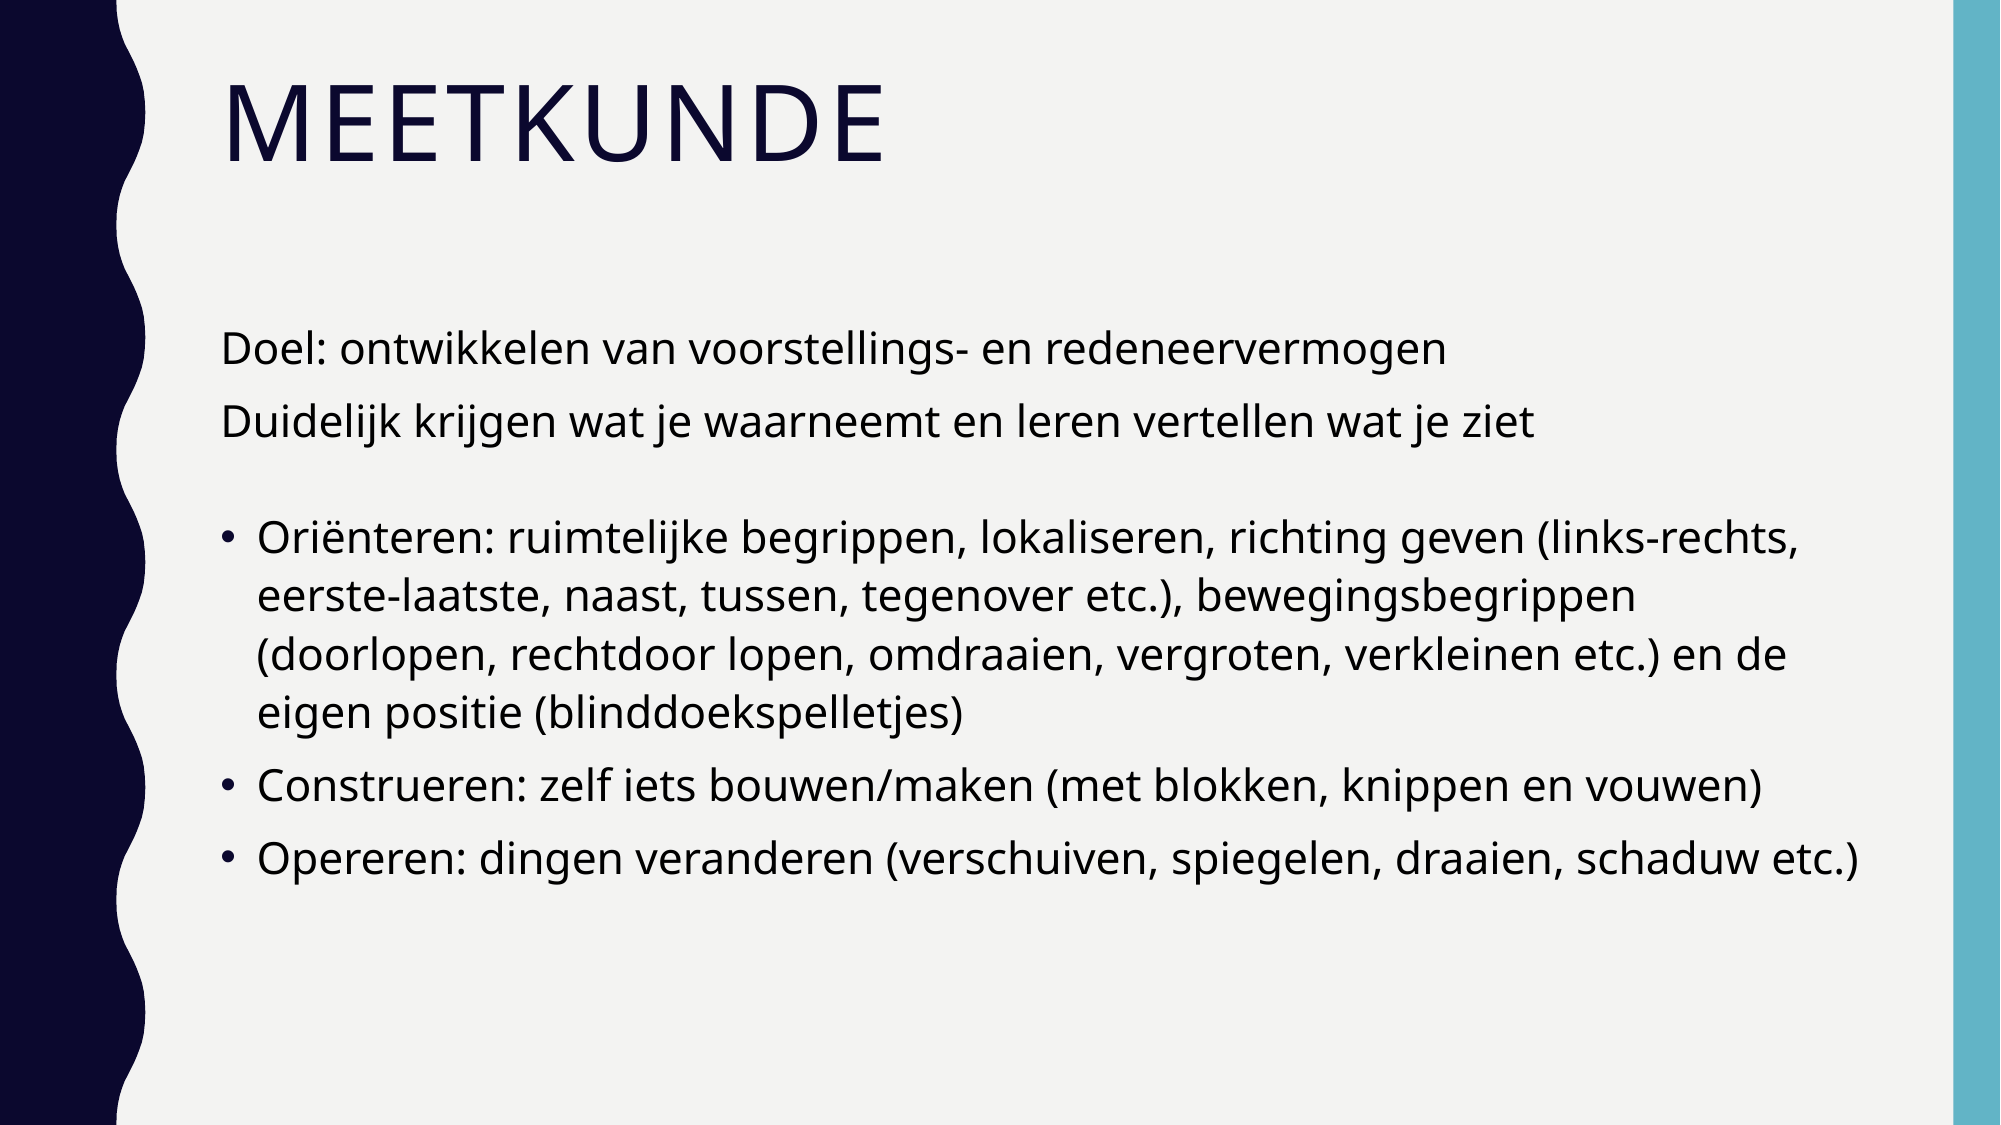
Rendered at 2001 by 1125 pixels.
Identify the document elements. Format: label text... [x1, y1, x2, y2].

list Doel: ontwikkelen van voorstellings- en redeneervermogen Duidelijk krijgen wat je waarneemt en leren vertellen wat je ziet Oriënteren: ruimtelijke begrippen, lokaliseren, richting geven (links-rechts, eerste-laatste, naast, tussen, tegenover etc.), bewegingsbegrippen (doorlopen, rechtdoor lopen, omdraaien, vergroten, verkleinen etc.) en de eigen positie (blinddoekspelletjes) Construeren: zelf iets bouwen/maken (met blokken, knippen en vouwen) Opereren: dingen veranderen (verschuiven, spiegelen, draaien, schaduw etc.) [205, 307, 1875, 897]
title meetkunde [205, 62, 1875, 307]
